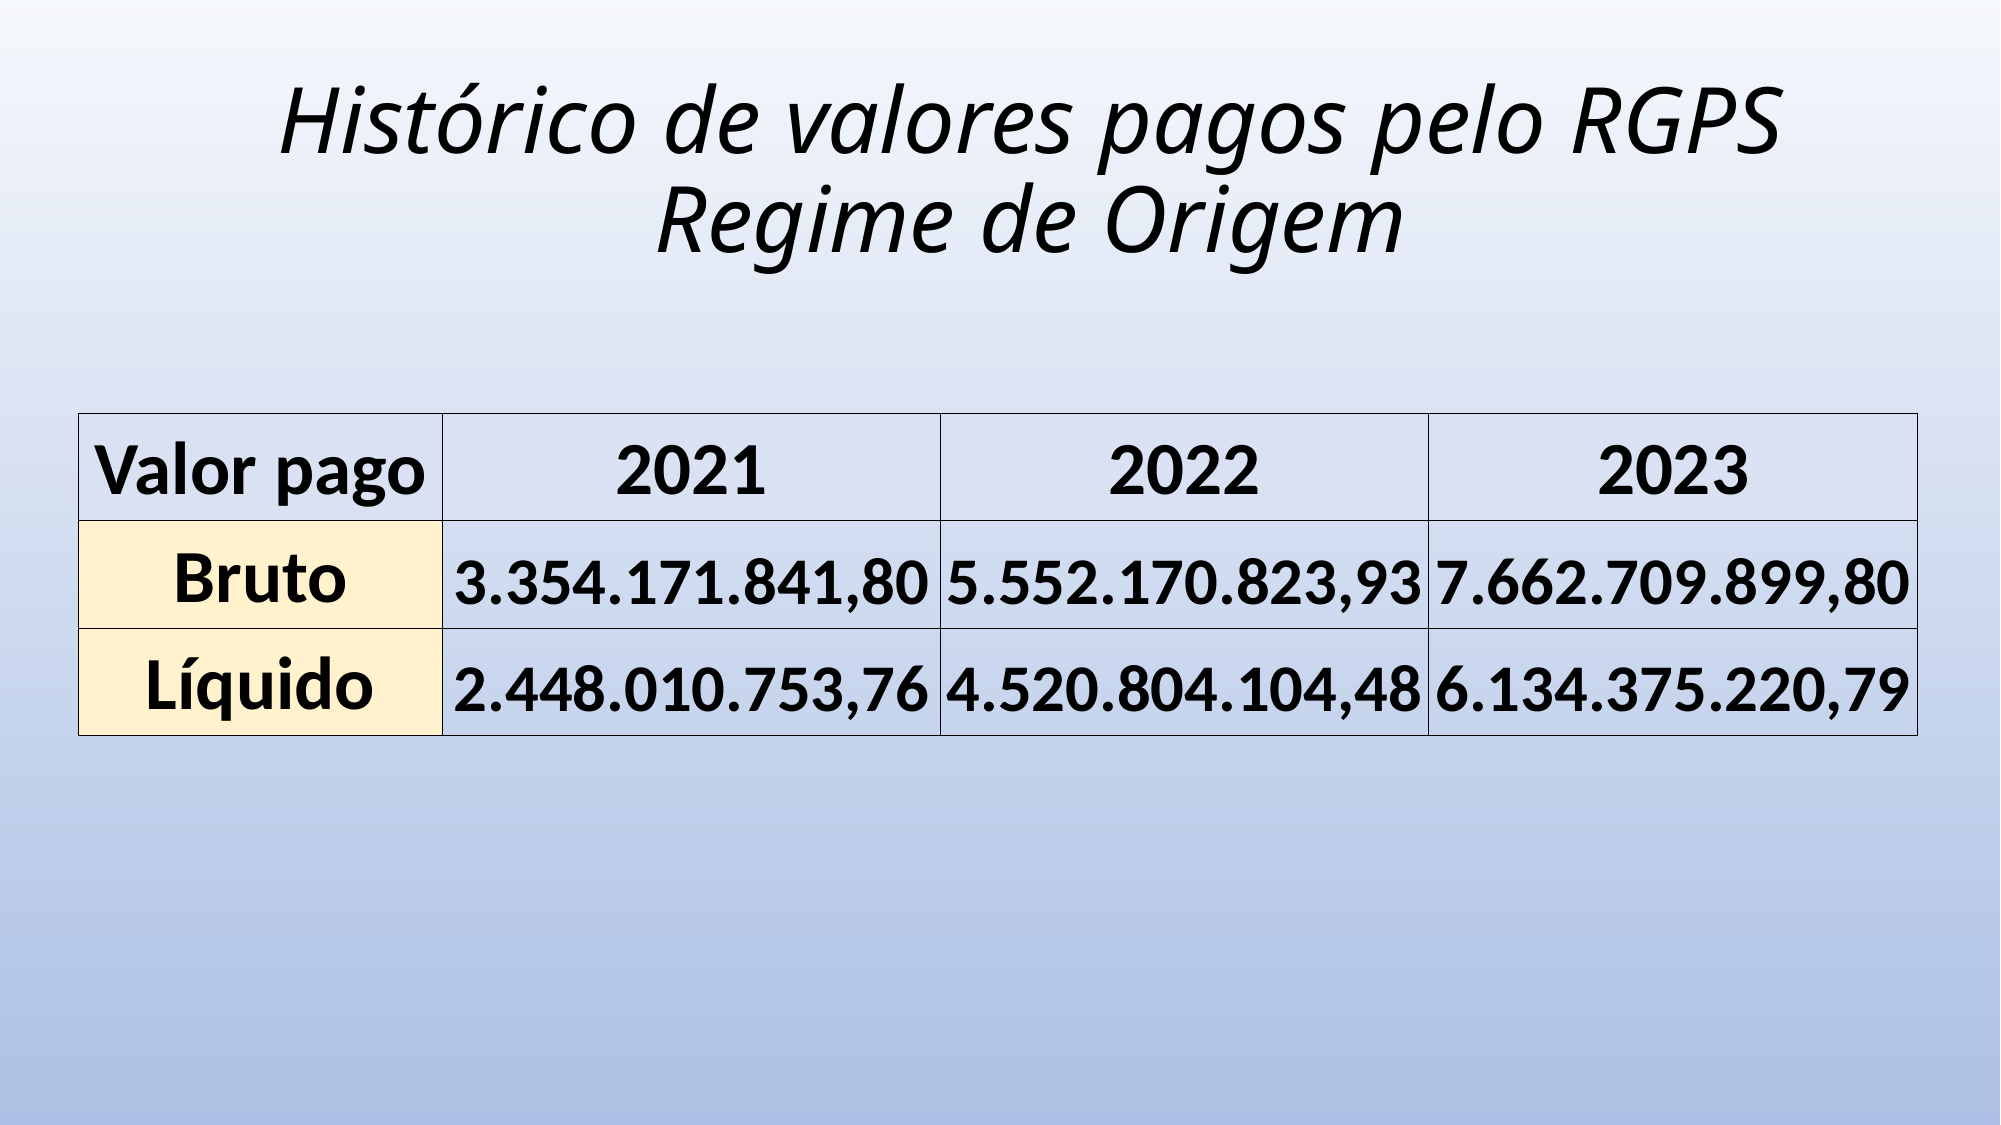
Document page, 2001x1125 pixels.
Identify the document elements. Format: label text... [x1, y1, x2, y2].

title Histórico de valores pagos pelo RGPS Regime de Origem [116, 64, 1970, 282]
table_header 2023 [1429, 414, 1917, 520]
table_header 2022 [941, 414, 1428, 520]
table_cell 2.448.010.753,76 [443, 629, 940, 735]
table_header 2021 [443, 414, 940, 520]
table_cell 3.354.171.841,80 [443, 521, 940, 628]
table_cell Líquido [79, 629, 442, 735]
table_cell 7.662.709.899,80 [1429, 521, 1917, 628]
table_cell 6.134.375.220,79 [1429, 629, 1917, 735]
table_header Valor pago [79, 414, 442, 520]
table_cell 4.520.804.104,48 [941, 629, 1428, 735]
table_cell Bruto [79, 521, 442, 628]
table_cell 5.552.170.823,93 [941, 521, 1428, 628]
